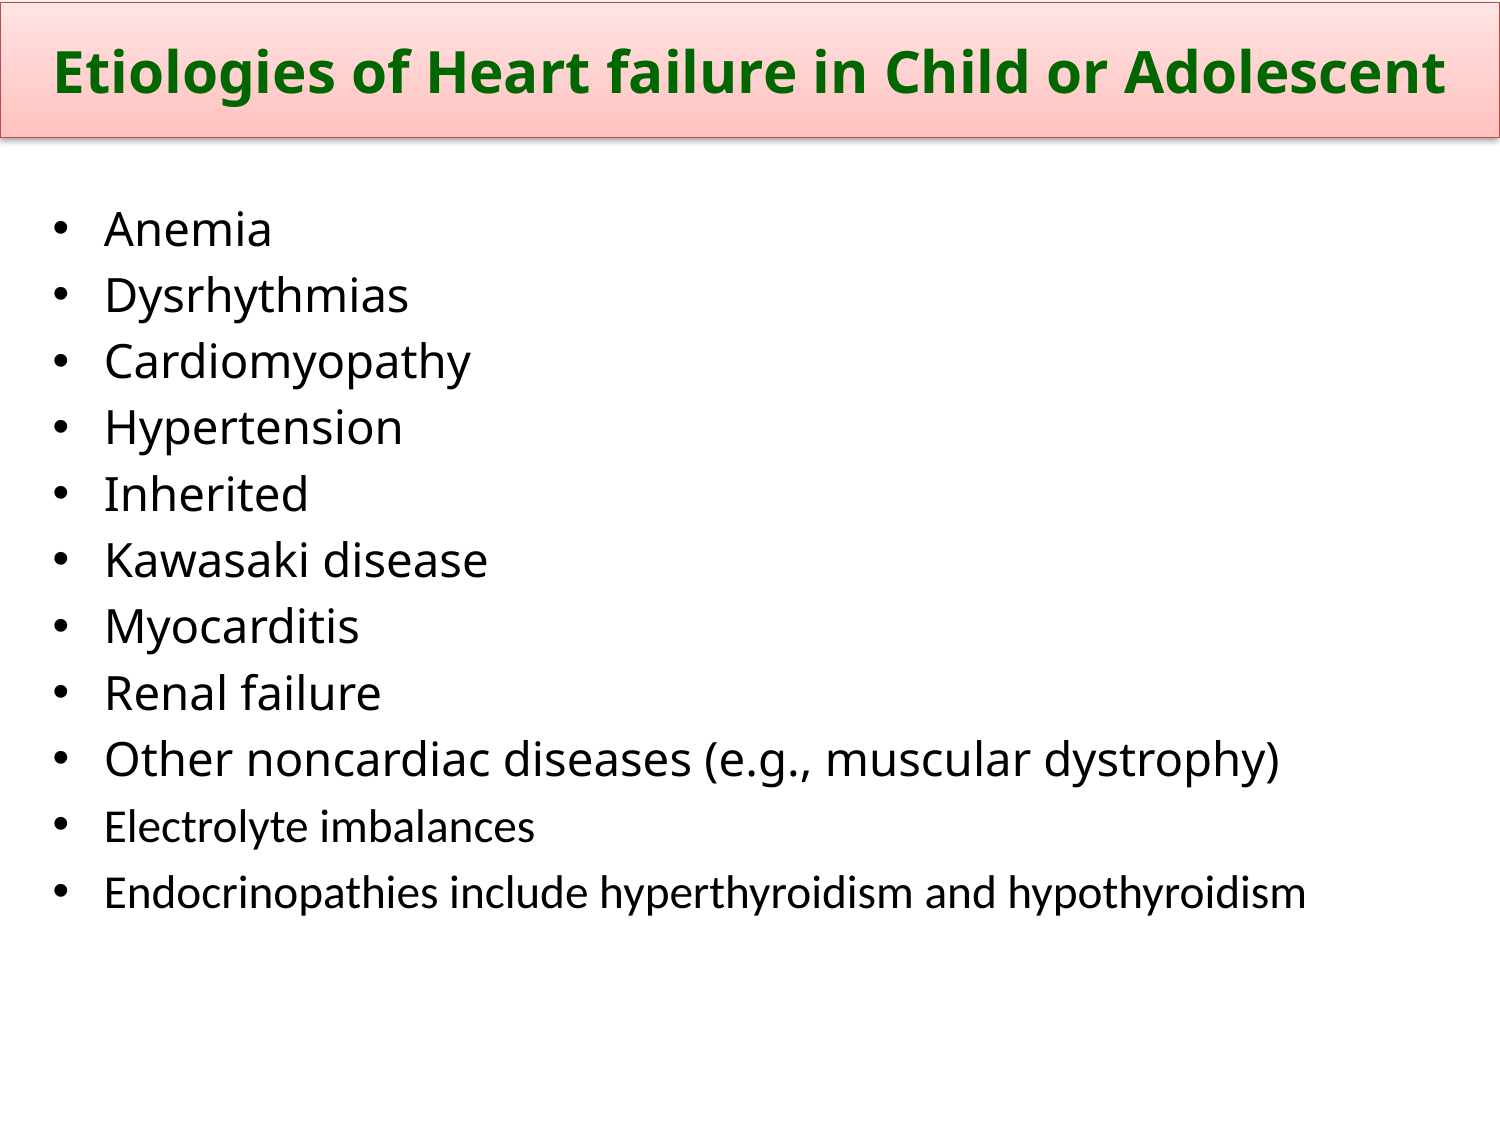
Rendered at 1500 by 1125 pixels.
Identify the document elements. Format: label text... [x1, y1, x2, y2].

title Etiologies of Heart failure in Child or Adolescent [0, 2, 1500, 138]
list Anemia Dysrhythmias Cardiomyopathy Hypertension Inherited Kawasaki disease Myocarditis Renal failure Other noncardiac diseases (e.g., muscular dystrophy) Electrolyte imbalances Endocrinopathies include hyperthyroidism and hypothyroidism [37, 191, 1438, 934]
